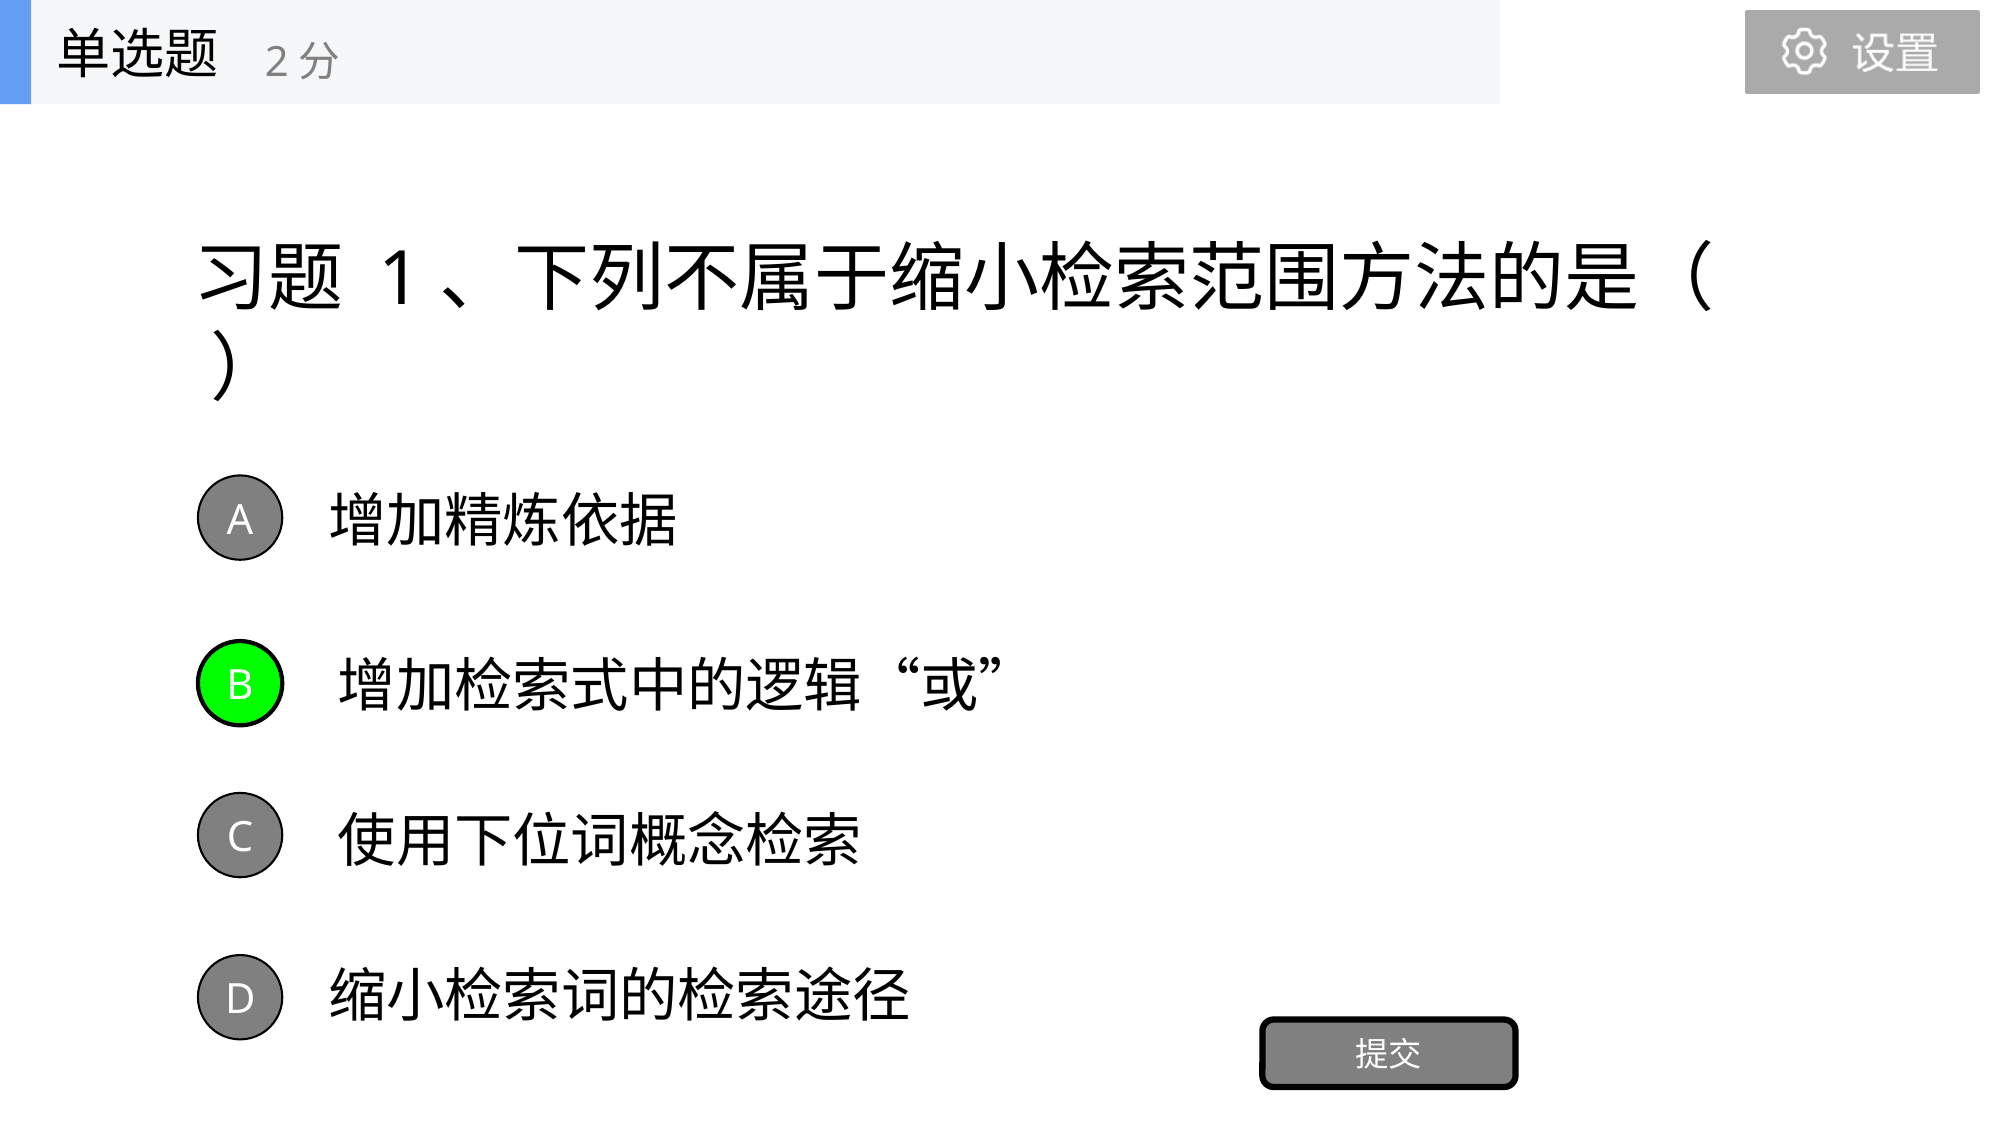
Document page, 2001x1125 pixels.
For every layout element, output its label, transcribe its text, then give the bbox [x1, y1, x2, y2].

text_box 增加检索式中的逻辑“或” [323, 640, 1177, 726]
text_box 提交 [1261, 1018, 1517, 1089]
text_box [0, 0, 1500, 105]
text_box C [196, 791, 284, 879]
text_box 习题 1、下列不属于缩小检索范围方法的是（ ） [178, 222, 1818, 418]
text_box A [196, 474, 284, 561]
picture [1745, 10, 1980, 94]
text_box B [196, 640, 284, 727]
text_box 使用下位词概念检索 [323, 795, 1138, 881]
text_box 增加精炼依据 [313, 475, 1010, 560]
text_box 缩小检索词的检索途径 [313, 951, 1057, 1036]
text_box D [196, 954, 284, 1041]
